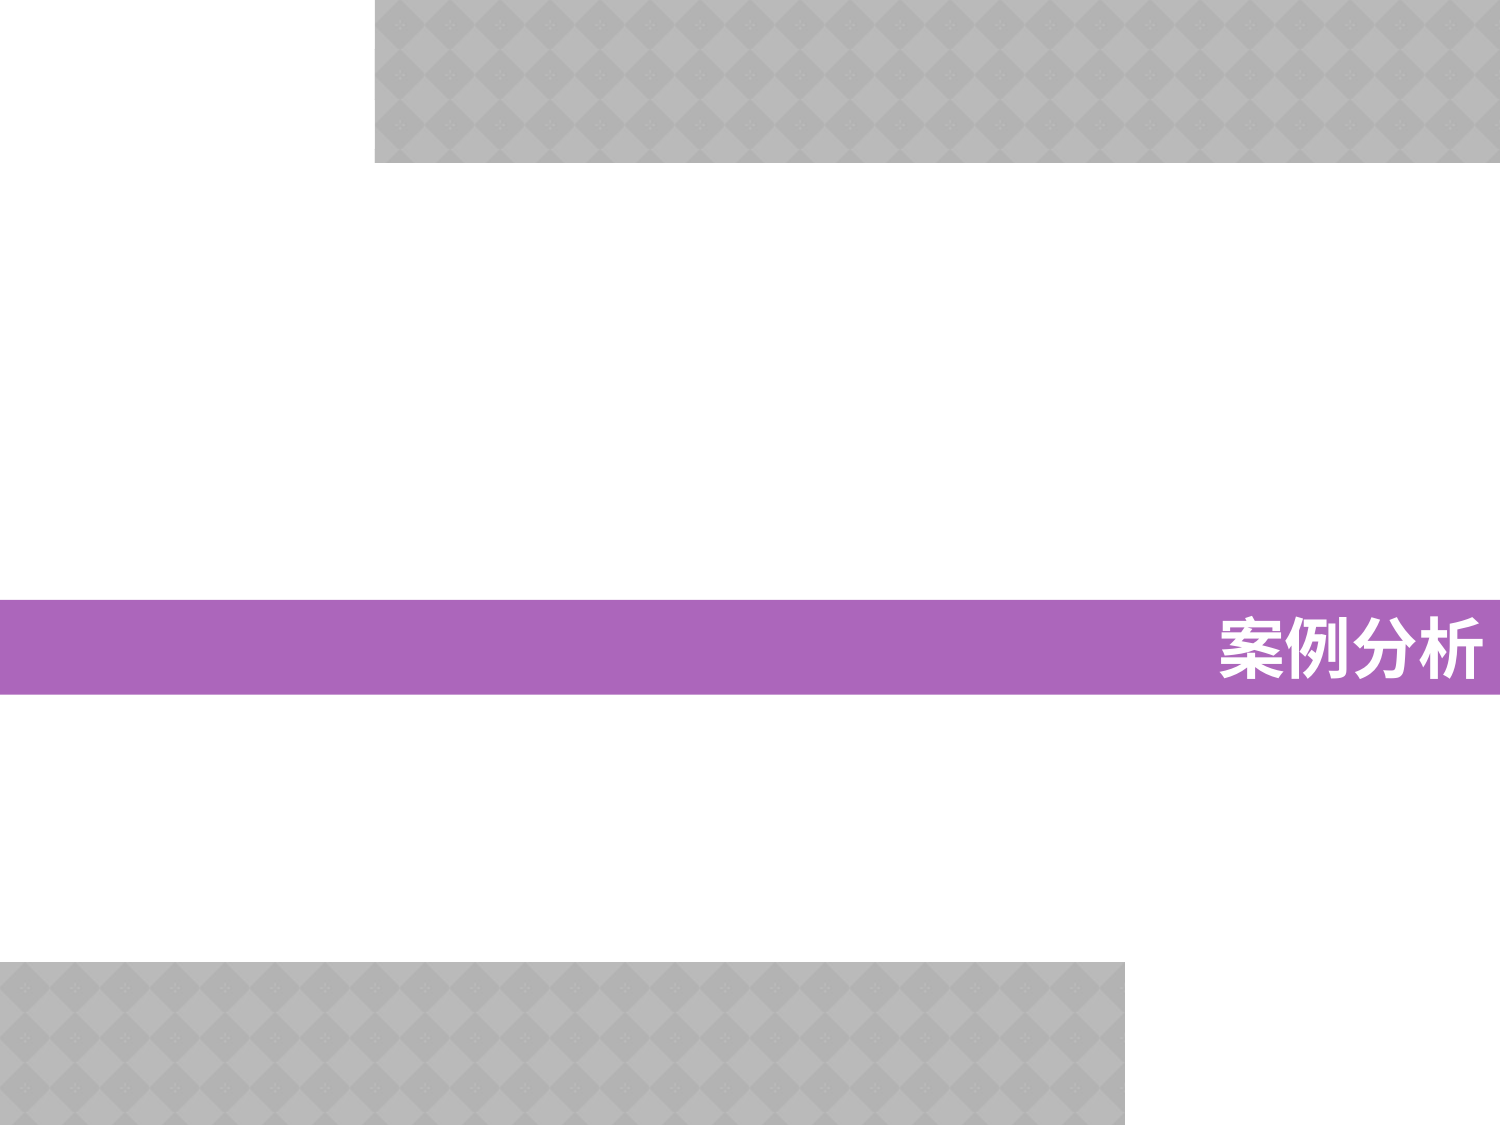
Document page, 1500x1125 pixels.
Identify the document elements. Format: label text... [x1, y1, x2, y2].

text_box 案例分析 [0, 599, 1500, 695]
